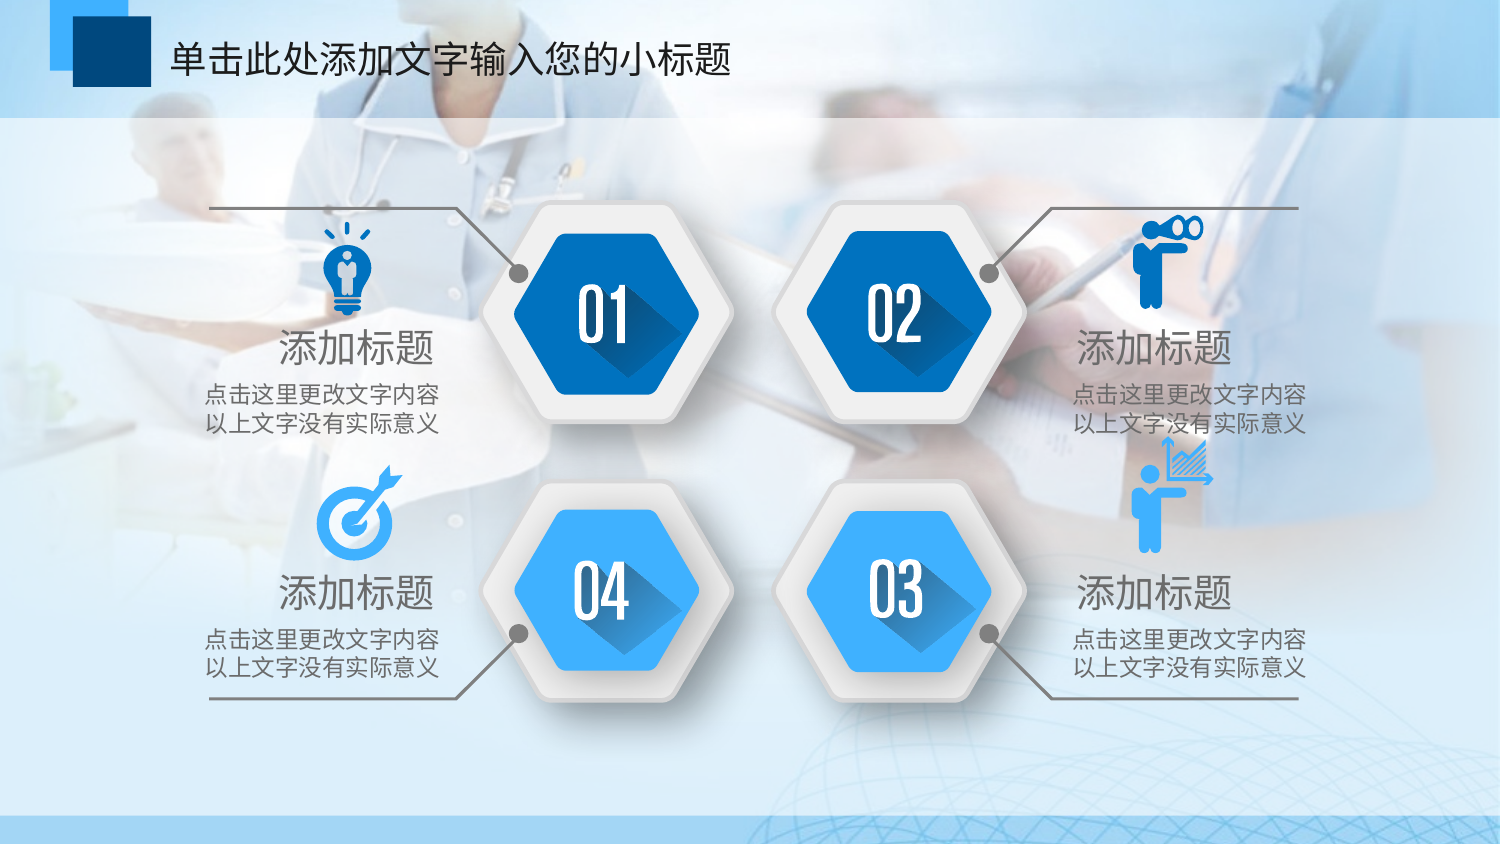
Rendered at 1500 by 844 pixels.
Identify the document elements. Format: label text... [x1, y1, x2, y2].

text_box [772, 202, 1026, 422]
text_box 添加标题 [266, 562, 447, 617]
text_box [772, 480, 1026, 701]
text_box 点击这里更改文字内容 以上文字没有实际意义 [1057, 372, 1339, 444]
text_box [479, 480, 733, 701]
text_box [1030, 206, 1299, 233]
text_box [323, 221, 372, 316]
text_box 添加标题 [1064, 318, 1245, 372]
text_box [479, 202, 733, 422]
picture [0, 816, 1500, 844]
text_box 点击这里更改文字内容 以上文字没有实际意义 [181, 617, 463, 689]
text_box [1131, 436, 1214, 554]
text_box 添加标题 [1064, 562, 1245, 617]
picture [0, 0, 1500, 118]
text_box 添加标题 [266, 318, 447, 372]
text_box [1030, 674, 1299, 701]
text_box [209, 206, 474, 229]
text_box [316, 464, 404, 561]
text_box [1133, 214, 1204, 310]
text_box [209, 678, 474, 701]
text_box 点击这里更改文字内容 以上文字没有实际意义 [1057, 617, 1339, 689]
text_box 点击这里更改文字内容 以上文字没有实际意义 [181, 372, 463, 444]
